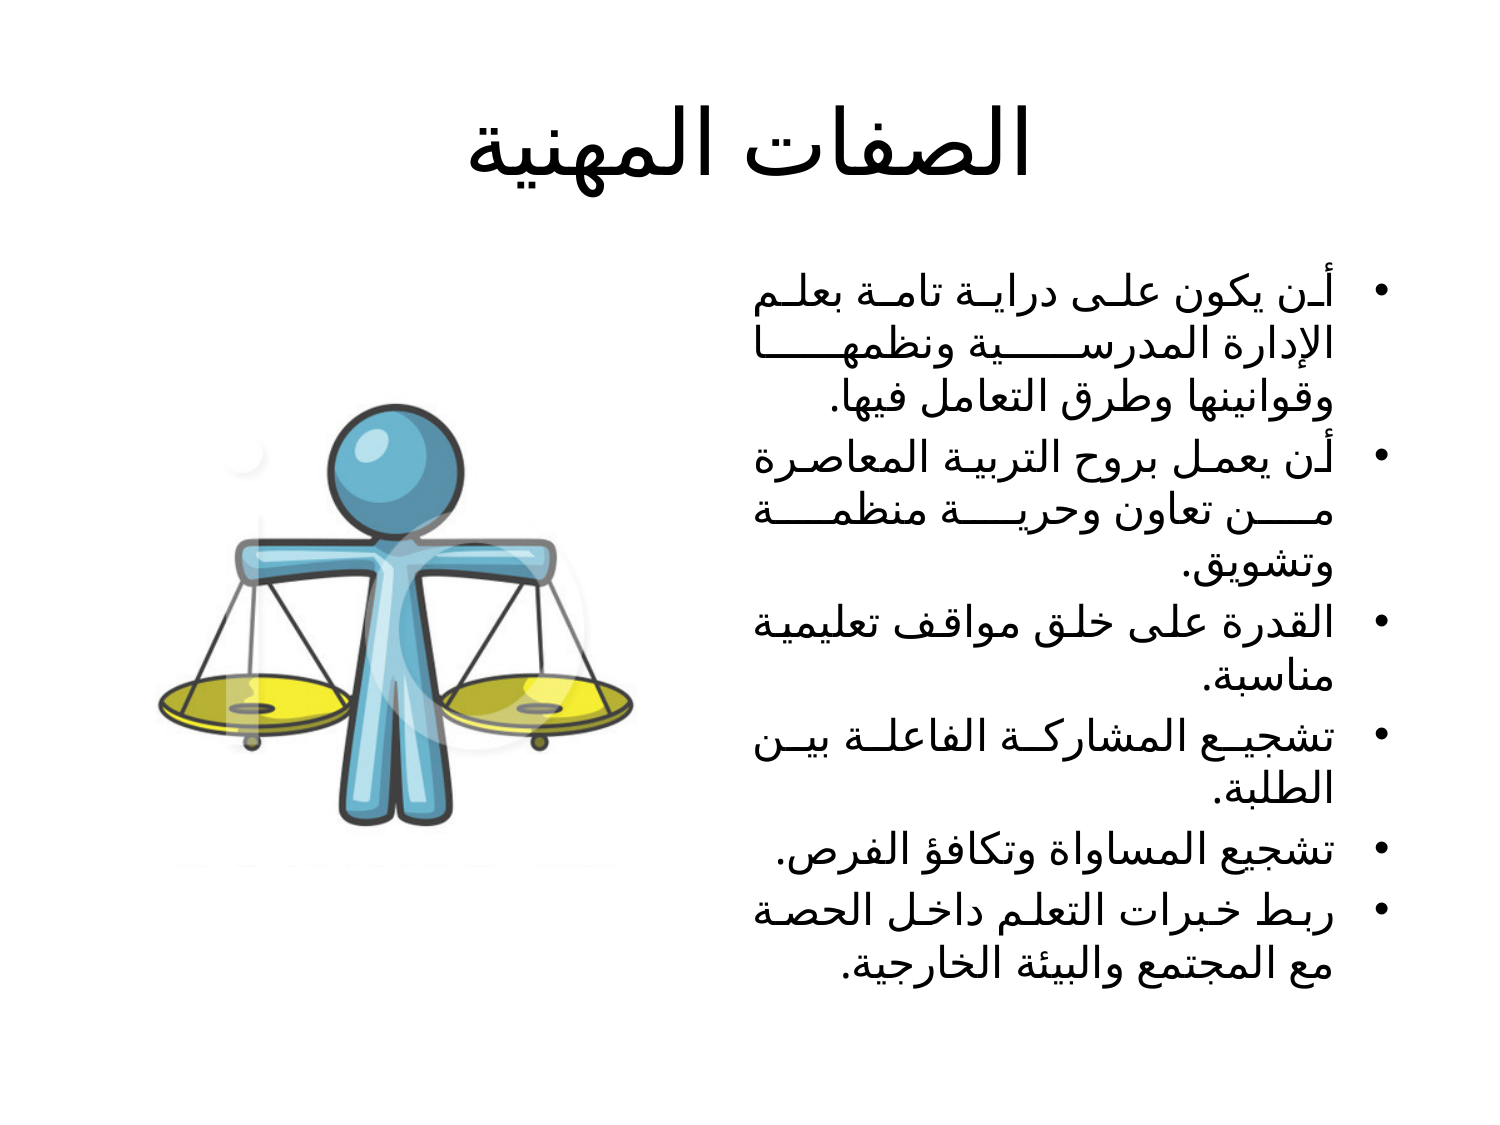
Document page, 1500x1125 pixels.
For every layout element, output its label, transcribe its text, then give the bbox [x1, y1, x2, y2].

list أن يكون على دراية تامة بعلم الإدارة المدرسية ونظمها وقوانينها وطرق التعامل فيها. أن يعمل بروح التربية المعاصرة من تعاون وحرية منظمة وتشويق. القدرة على خلق مواقف تعليمية مناسبة. تشجيع المشاركة الفاعلة بين الطلبة. تشجيع المساواة وتكافؤ الفرص. ربط خبرات التعلم داخل الحصة مع المجتمع والبيئة الخارجية. [738, 255, 1401, 998]
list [145, 363, 647, 867]
title الصفات المهنية [75, 45, 1425, 233]
